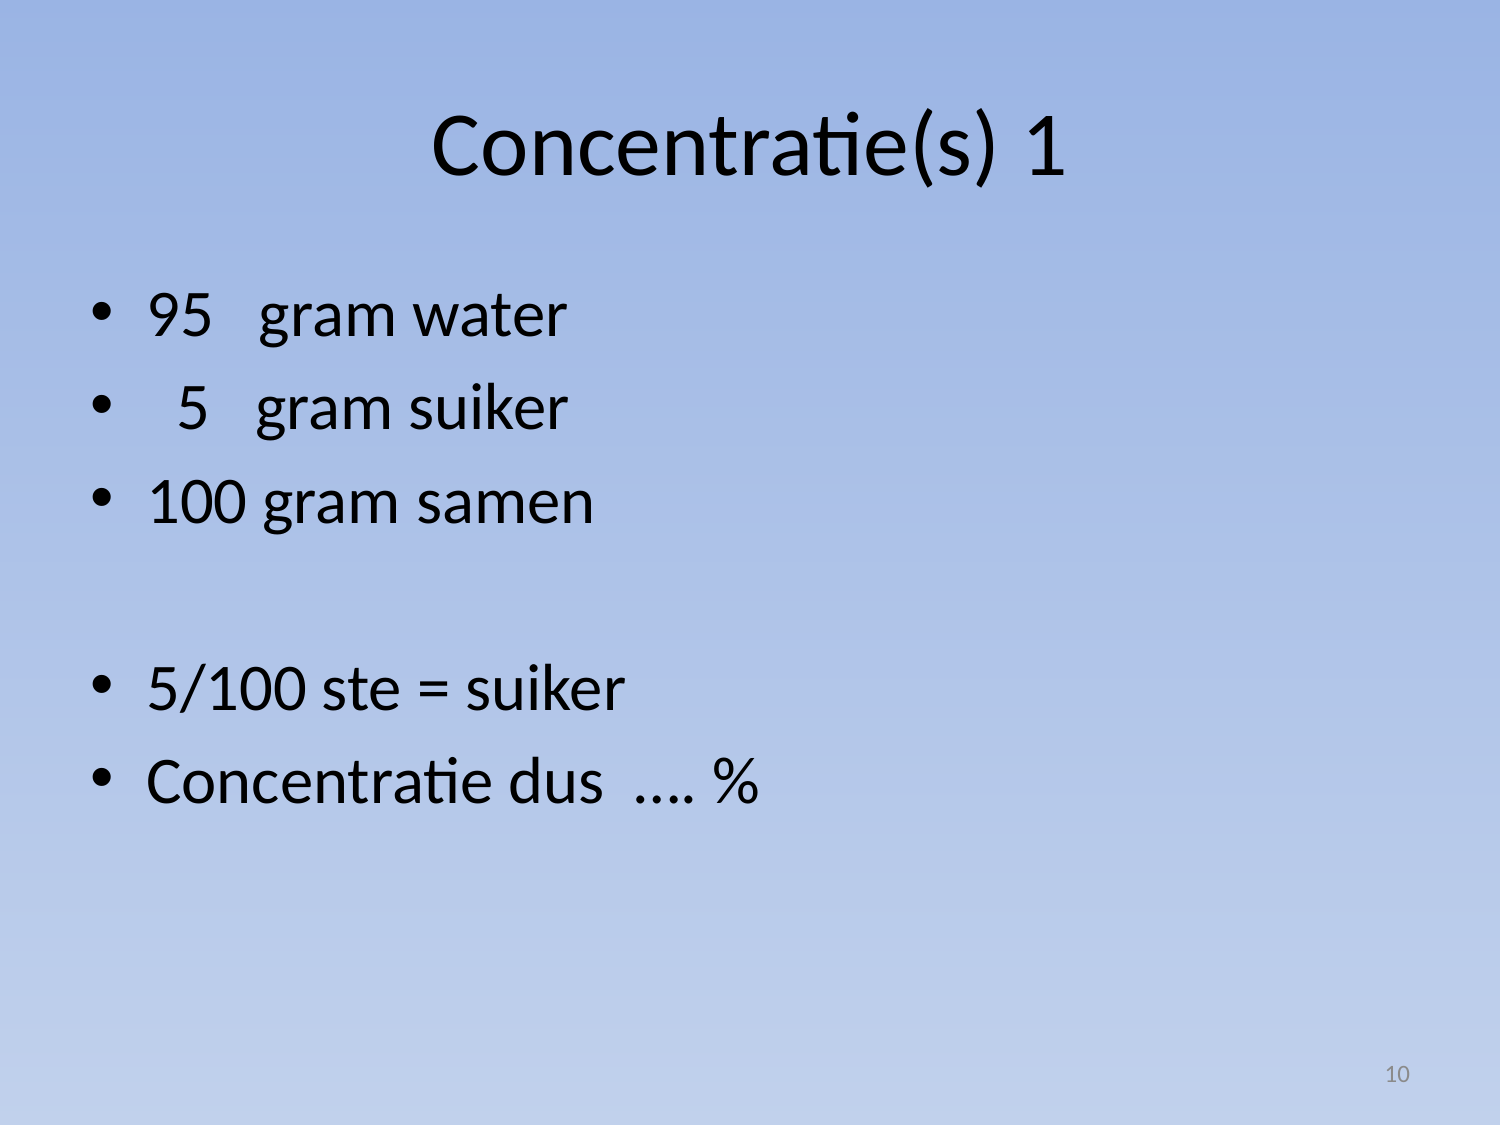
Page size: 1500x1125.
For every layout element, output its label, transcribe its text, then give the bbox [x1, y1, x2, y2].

title Concentratie(s) 1 [75, 45, 1425, 233]
slide_number 10 [1074, 1042, 1425, 1103]
list 95 gram water 5 gram suiker 100 gram samen 5/100 ste = suiker Concentratie dus …. % [75, 262, 1425, 1005]
